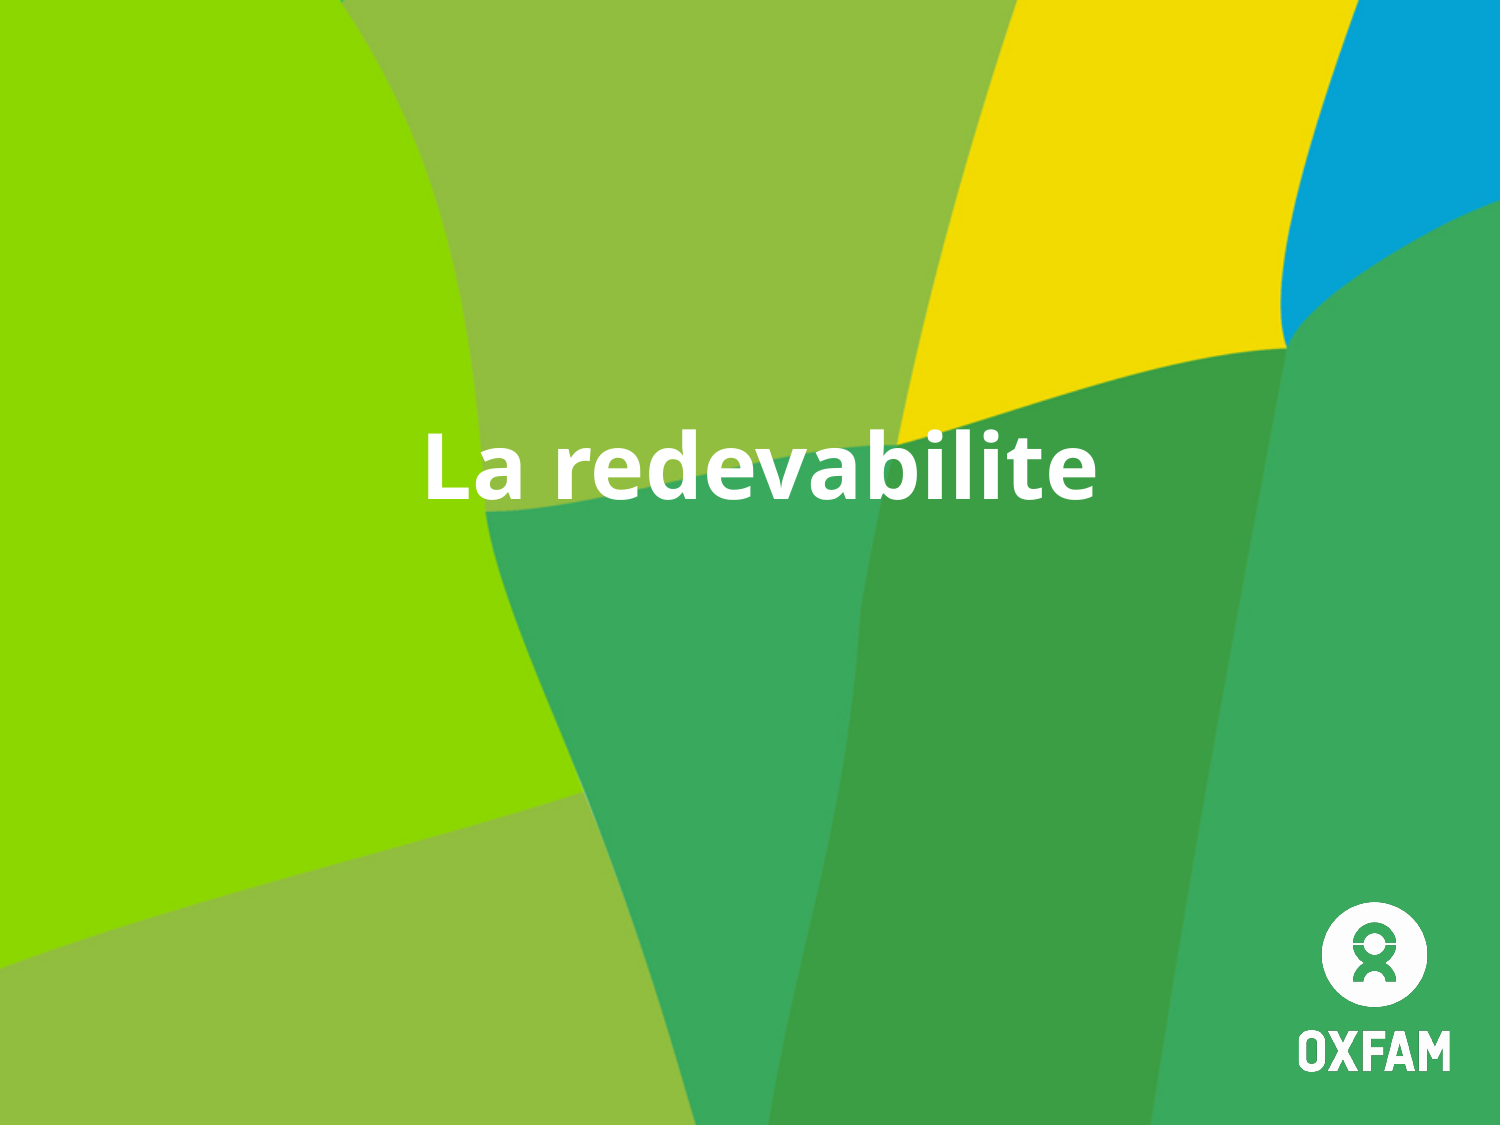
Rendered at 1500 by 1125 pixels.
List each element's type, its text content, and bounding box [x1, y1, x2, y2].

picture [0, 0, 1500, 1125]
title La redevabilite [65, 371, 1455, 575]
